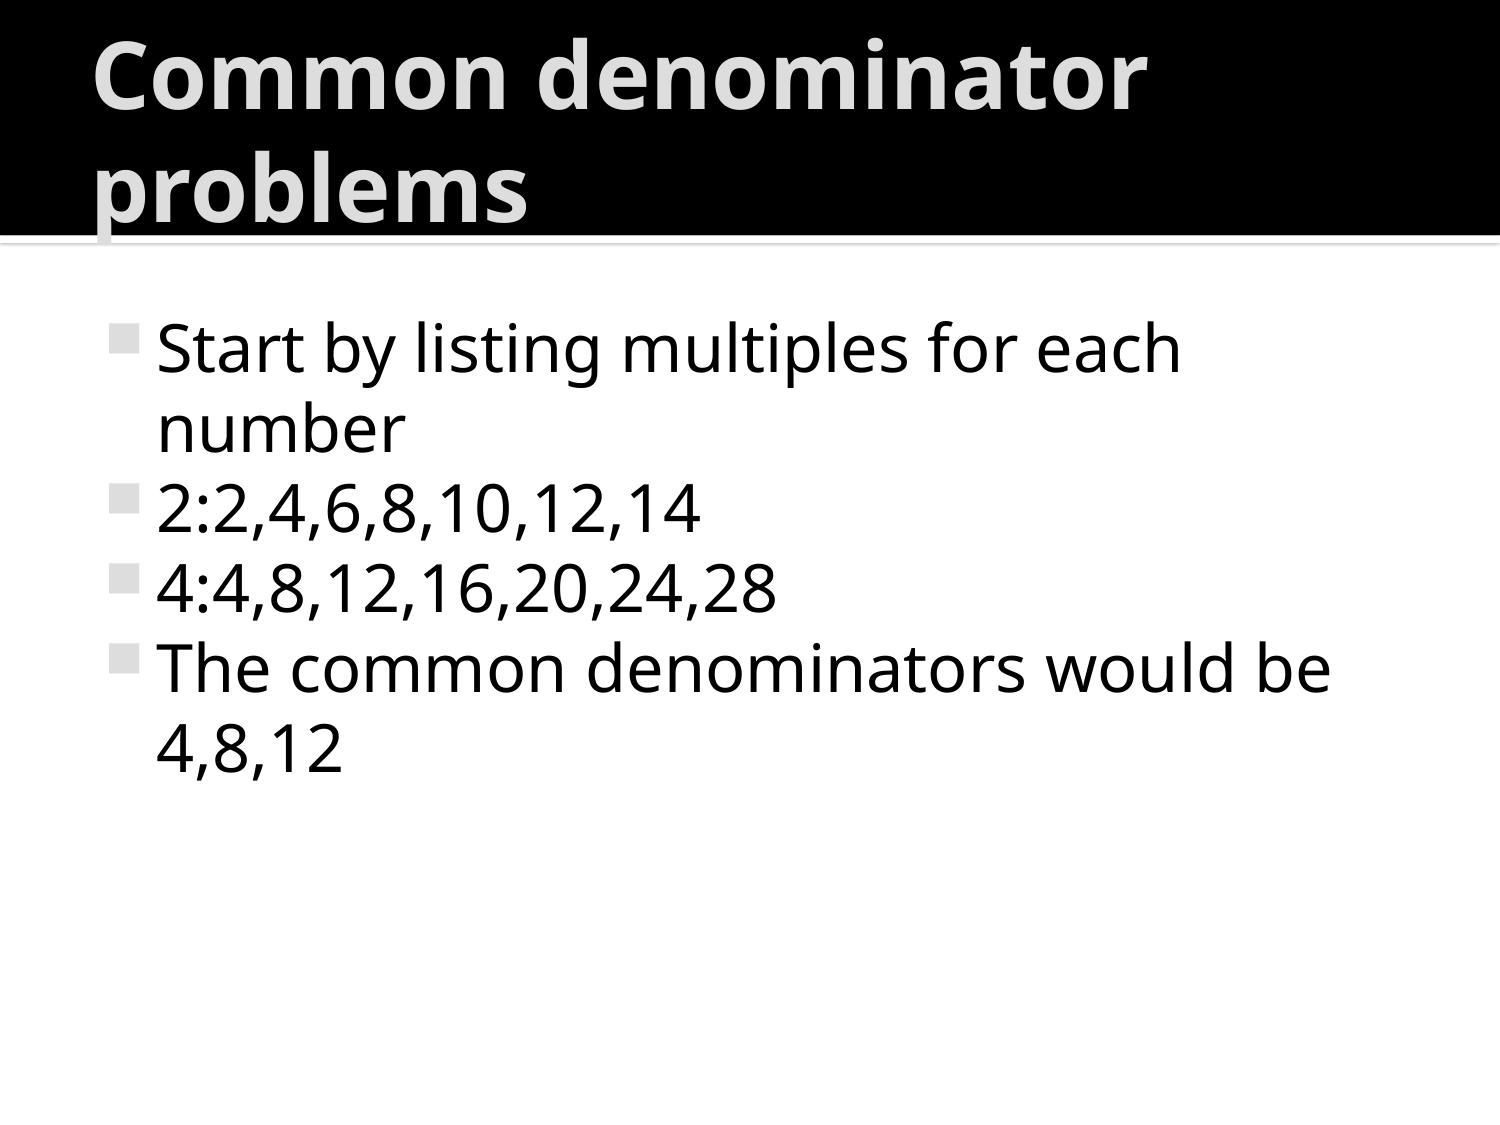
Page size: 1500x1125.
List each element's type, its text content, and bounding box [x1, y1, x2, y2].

title Common denominator problems [75, 25, 1425, 231]
list Start by listing multiples for each number 2:2,4,6,8,10,12,14 4:4,8,12,16,20,24,28 The common denominators would be 4,8,12 [75, 291, 1425, 1050]
